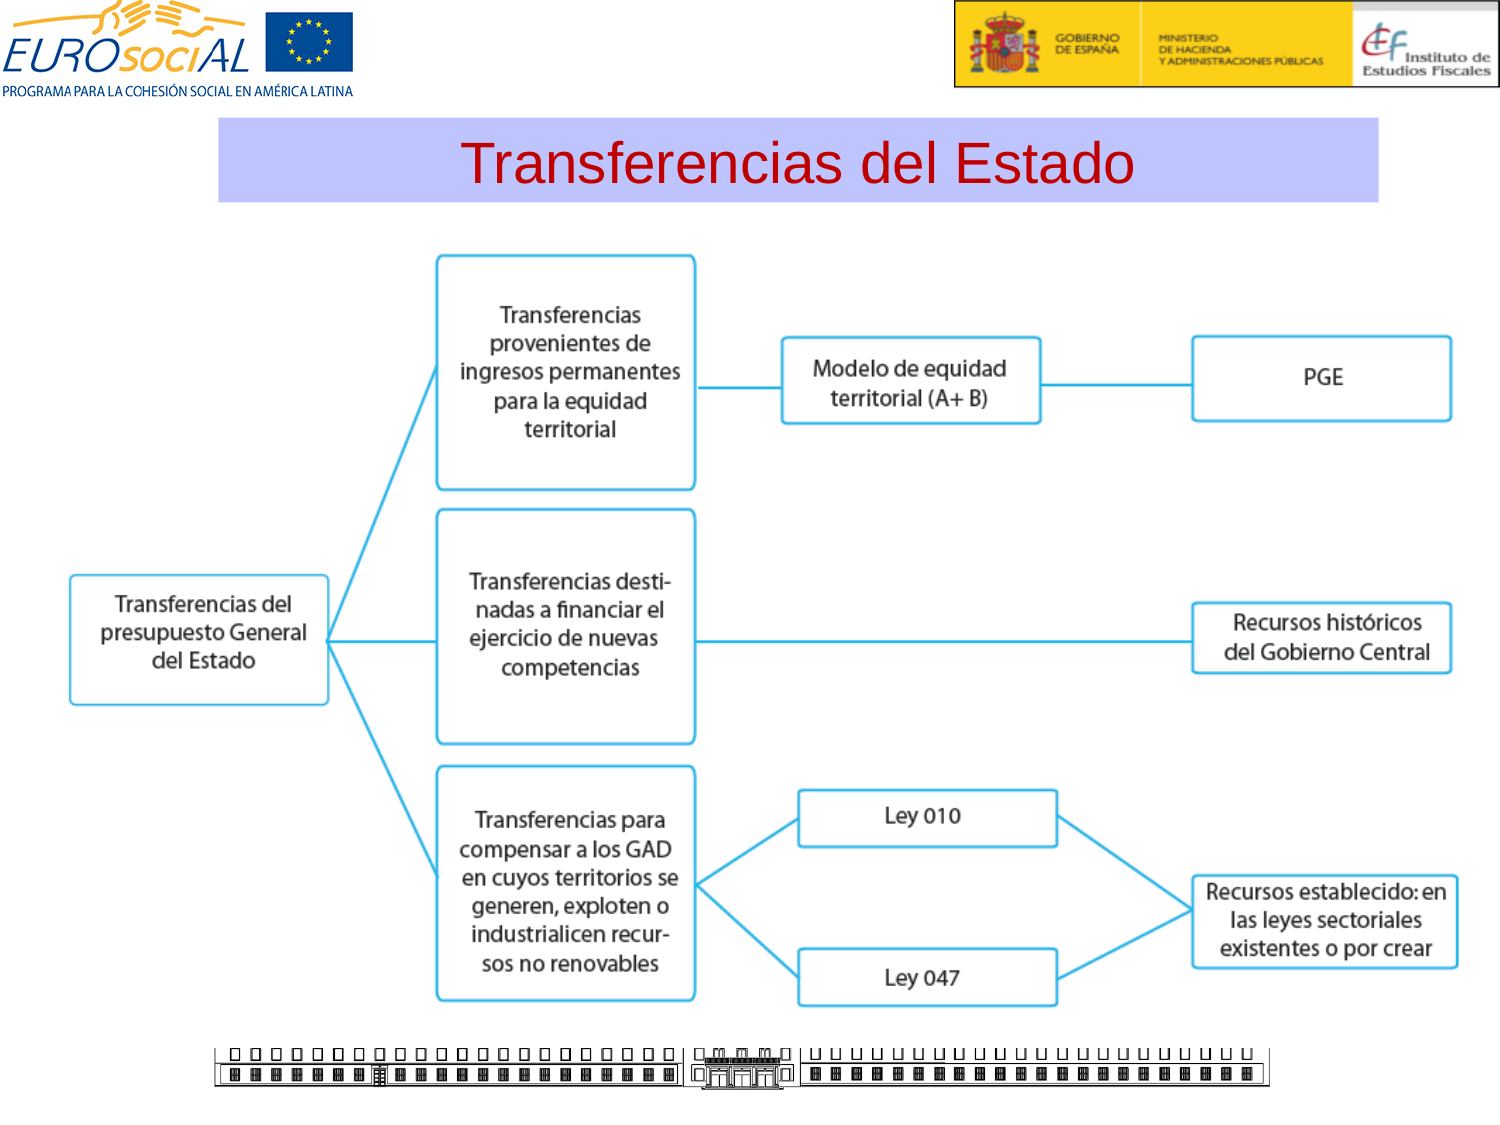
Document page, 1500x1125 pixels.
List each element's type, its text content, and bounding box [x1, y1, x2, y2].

picture [41, 239, 1473, 1090]
text_box Transferencias del Estado [218, 117, 1379, 203]
picture [0, 0, 354, 97]
picture [954, 0, 1500, 89]
